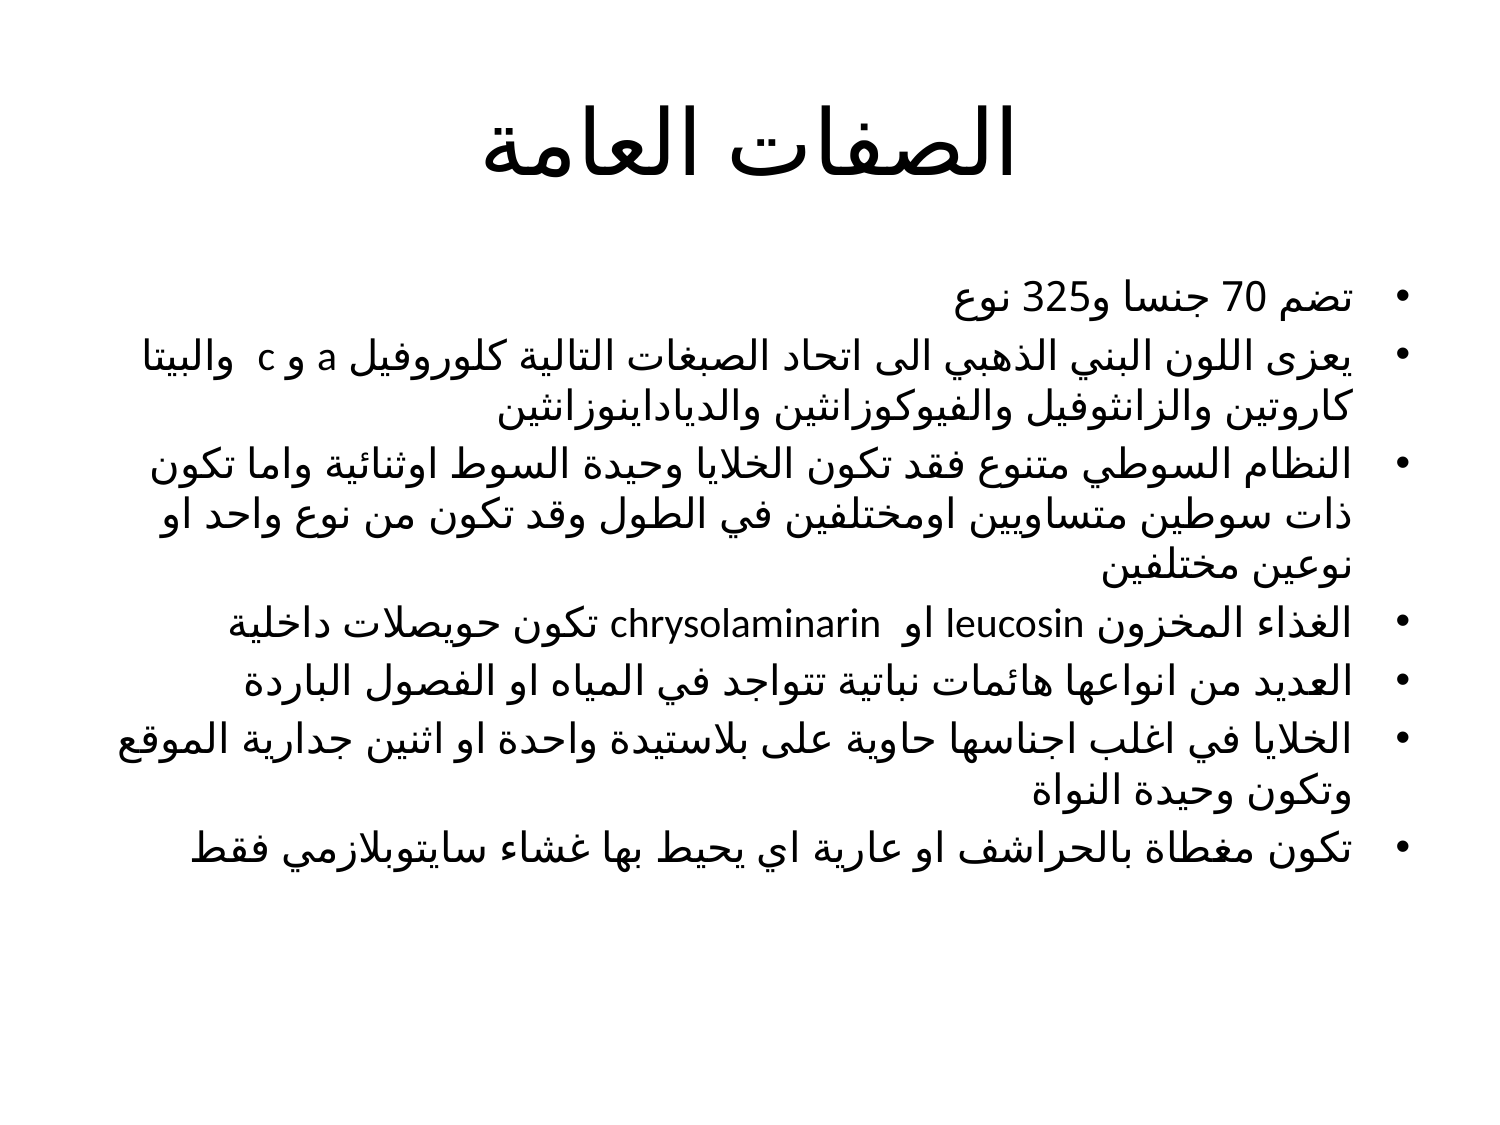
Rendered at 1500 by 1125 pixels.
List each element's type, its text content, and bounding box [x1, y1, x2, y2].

list تضم 70 جنسا و325 نوع يعزى اللون البني الذهبي الى اتحاد الصبغات التالية كلوروفيل a و c والبيتا كاروتين والزانثوفيل والفيوكوزانثين والدياداينوزانثين النظام السوطي متنوع فقد تكون الخلايا وحيدة السوط اوثنائية واما تكون ذات سوطين متساويين اومختلفين في الطول وقد تكون من نوع واحد او نوعين مختلفين الغذاء المخزون leucosin او chrysolaminarin تكون حويصلات داخلية العديد من انواعها هائمات نباتية تتواجد في المياه او الفصول الباردة الخلايا في اغلب اجناسها حاوية على بلاستيدة واحدة او اثنين جدارية الموقع وتكون وحيدة النواة تكون مغطاة بالحراشف او عارية اي يحيط بها غشاء سايتوبلازمي فقط [75, 262, 1425, 1005]
title الصفات العامة [75, 45, 1425, 233]
